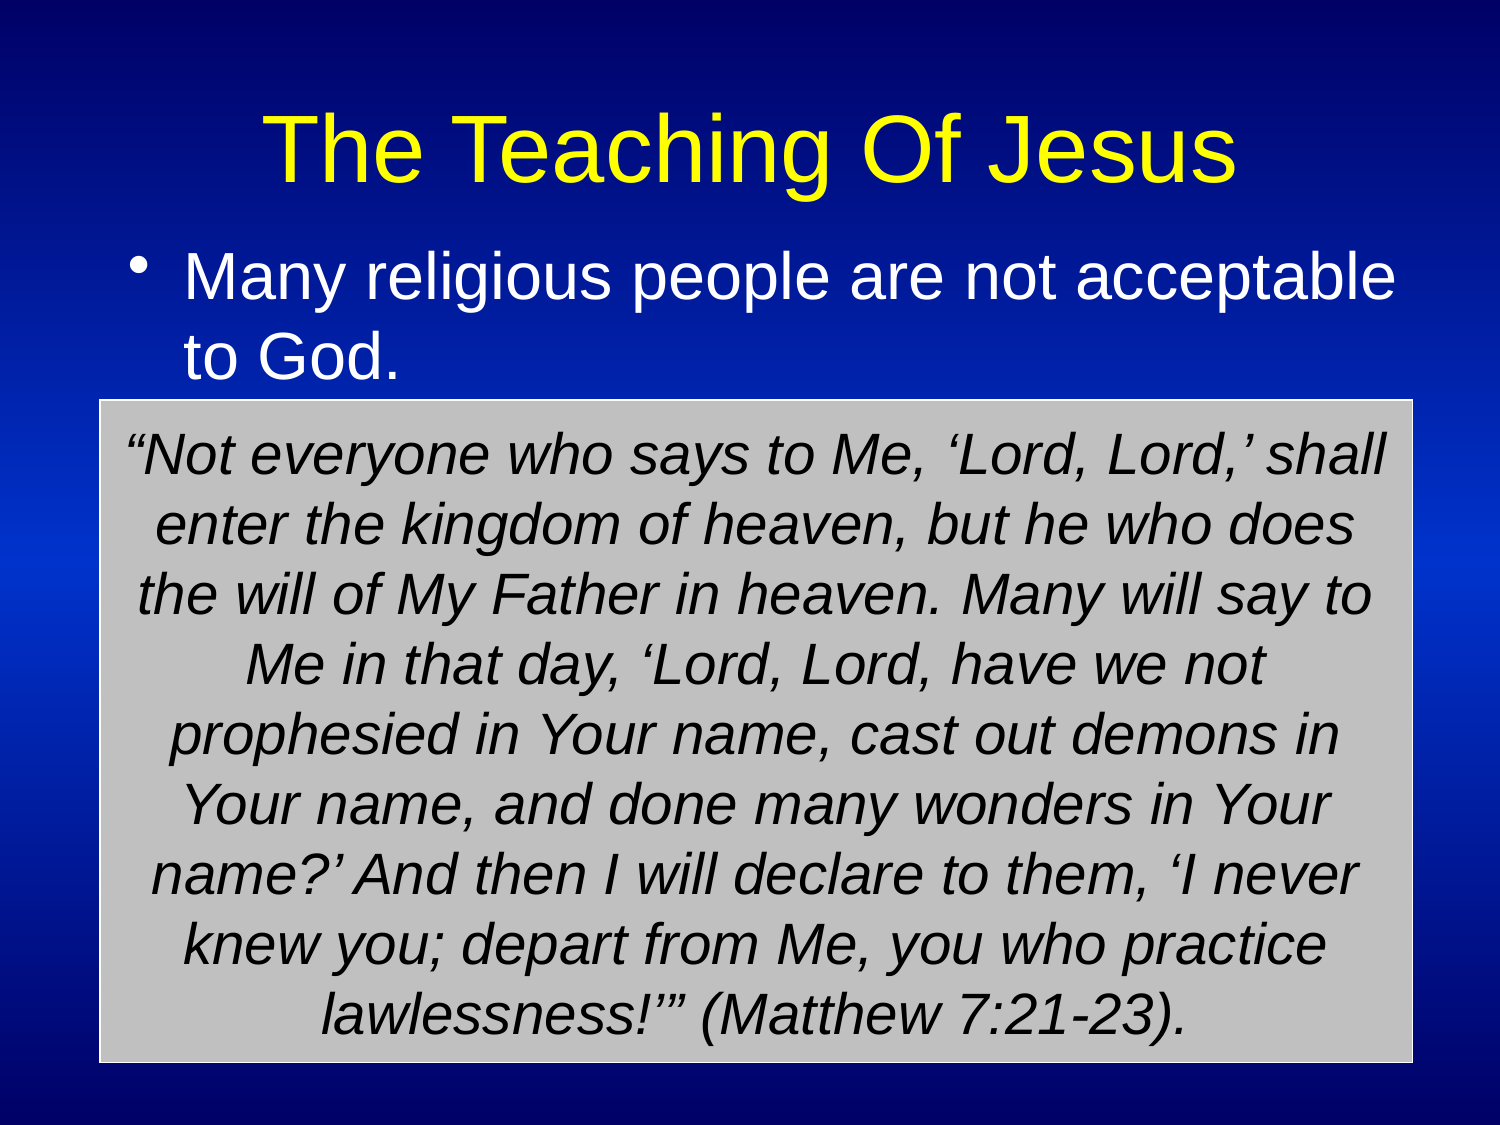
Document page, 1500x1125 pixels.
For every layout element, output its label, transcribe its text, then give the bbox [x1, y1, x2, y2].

list Many religious people are not acceptable to God. [112, 224, 1463, 413]
text_box “Not everyone who says to Me, ‘Lord, Lord,’ shall enter the kingdom of heaven, but he who does the will of My Father in heaven. Many will say to Me in that day, ‘Lord, Lord, have we not prophesied in Your name, cast out demons in Your name, and done many wonders in Your name?’ And then I will declare to them, ‘I never knew you; depart from Me, you who practice lawlessness!’” (Matthew 7:21-23). [99, 399, 1413, 1063]
title The Teaching Of Jesus [37, 50, 1463, 238]
